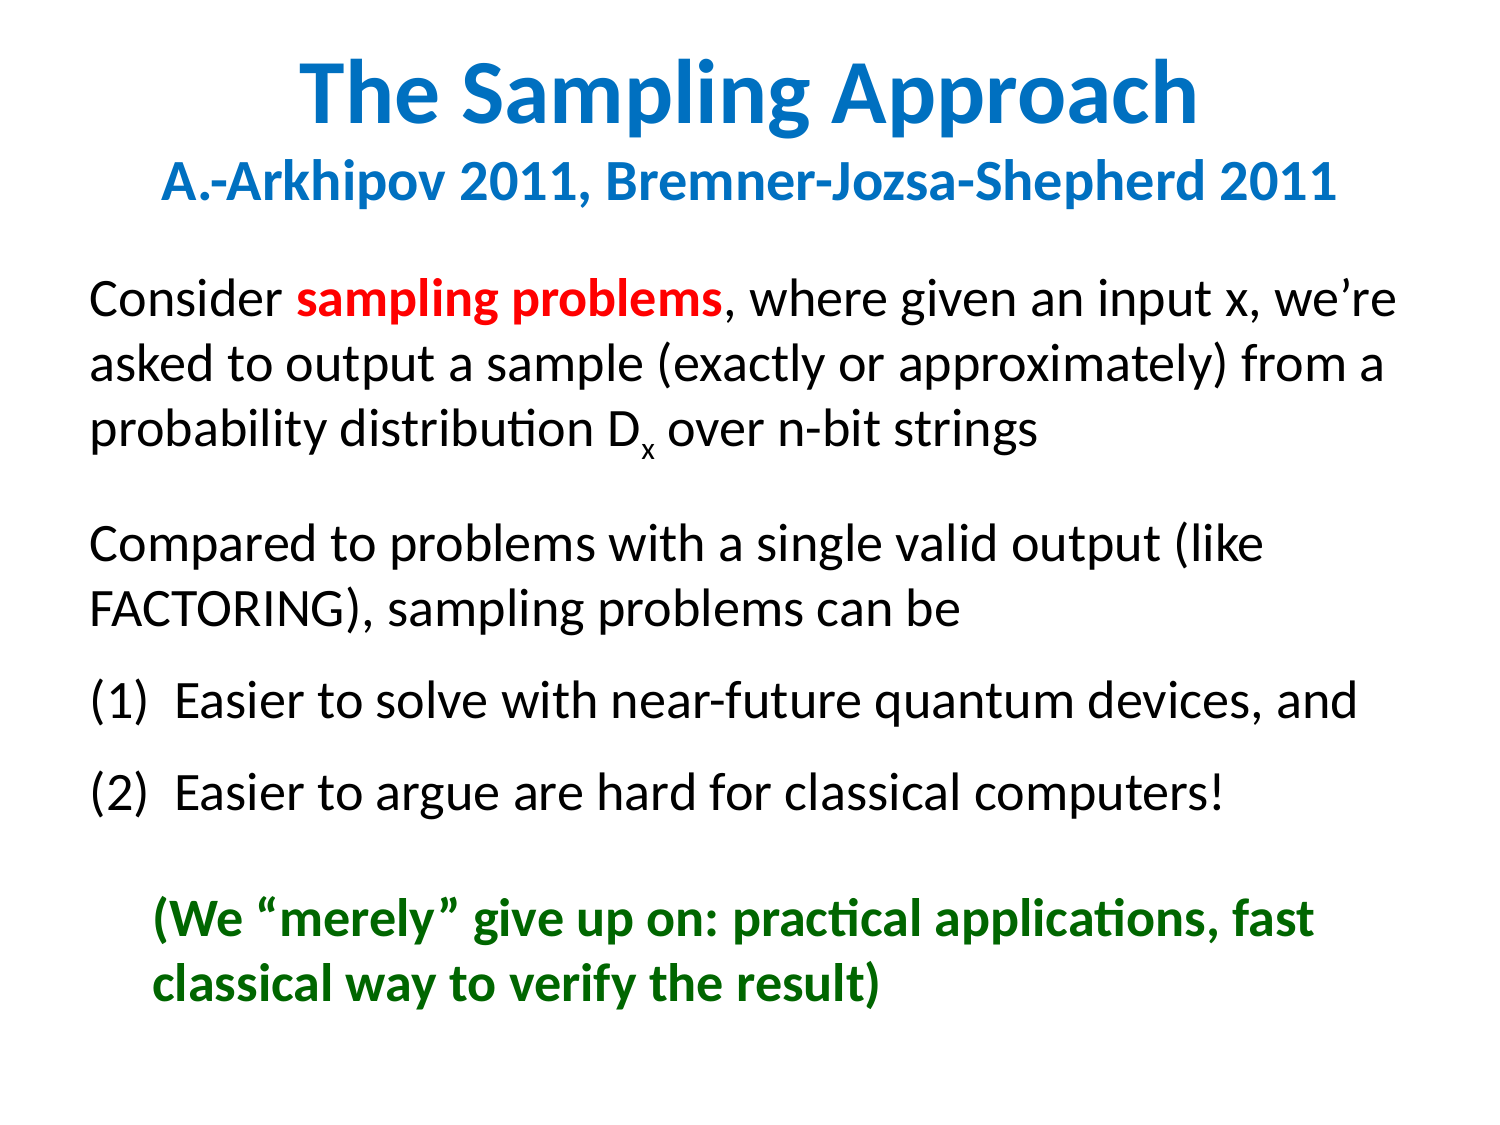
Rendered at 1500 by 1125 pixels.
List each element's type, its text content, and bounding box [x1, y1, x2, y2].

text_box Consider sampling problems, where given an input x, we’re asked to output a sample (exactly or approximately) from a probability distribution Dx over n-bit strings [74, 254, 1423, 474]
text_box Compared to problems with a single valid output (like Factoring), sampling problems can be Easier to solve with near-future quantum devices, and Easier to argue are hard for classical computers! [74, 499, 1423, 829]
text_box (We “merely” give up on: practical applications, fast classical way to verify the result) [137, 874, 1418, 1020]
text_box The Sampling Approach A.-Arkhipov 2011, Bremner-Jozsa-Shepherd 2011 [74, 24, 1425, 220]
